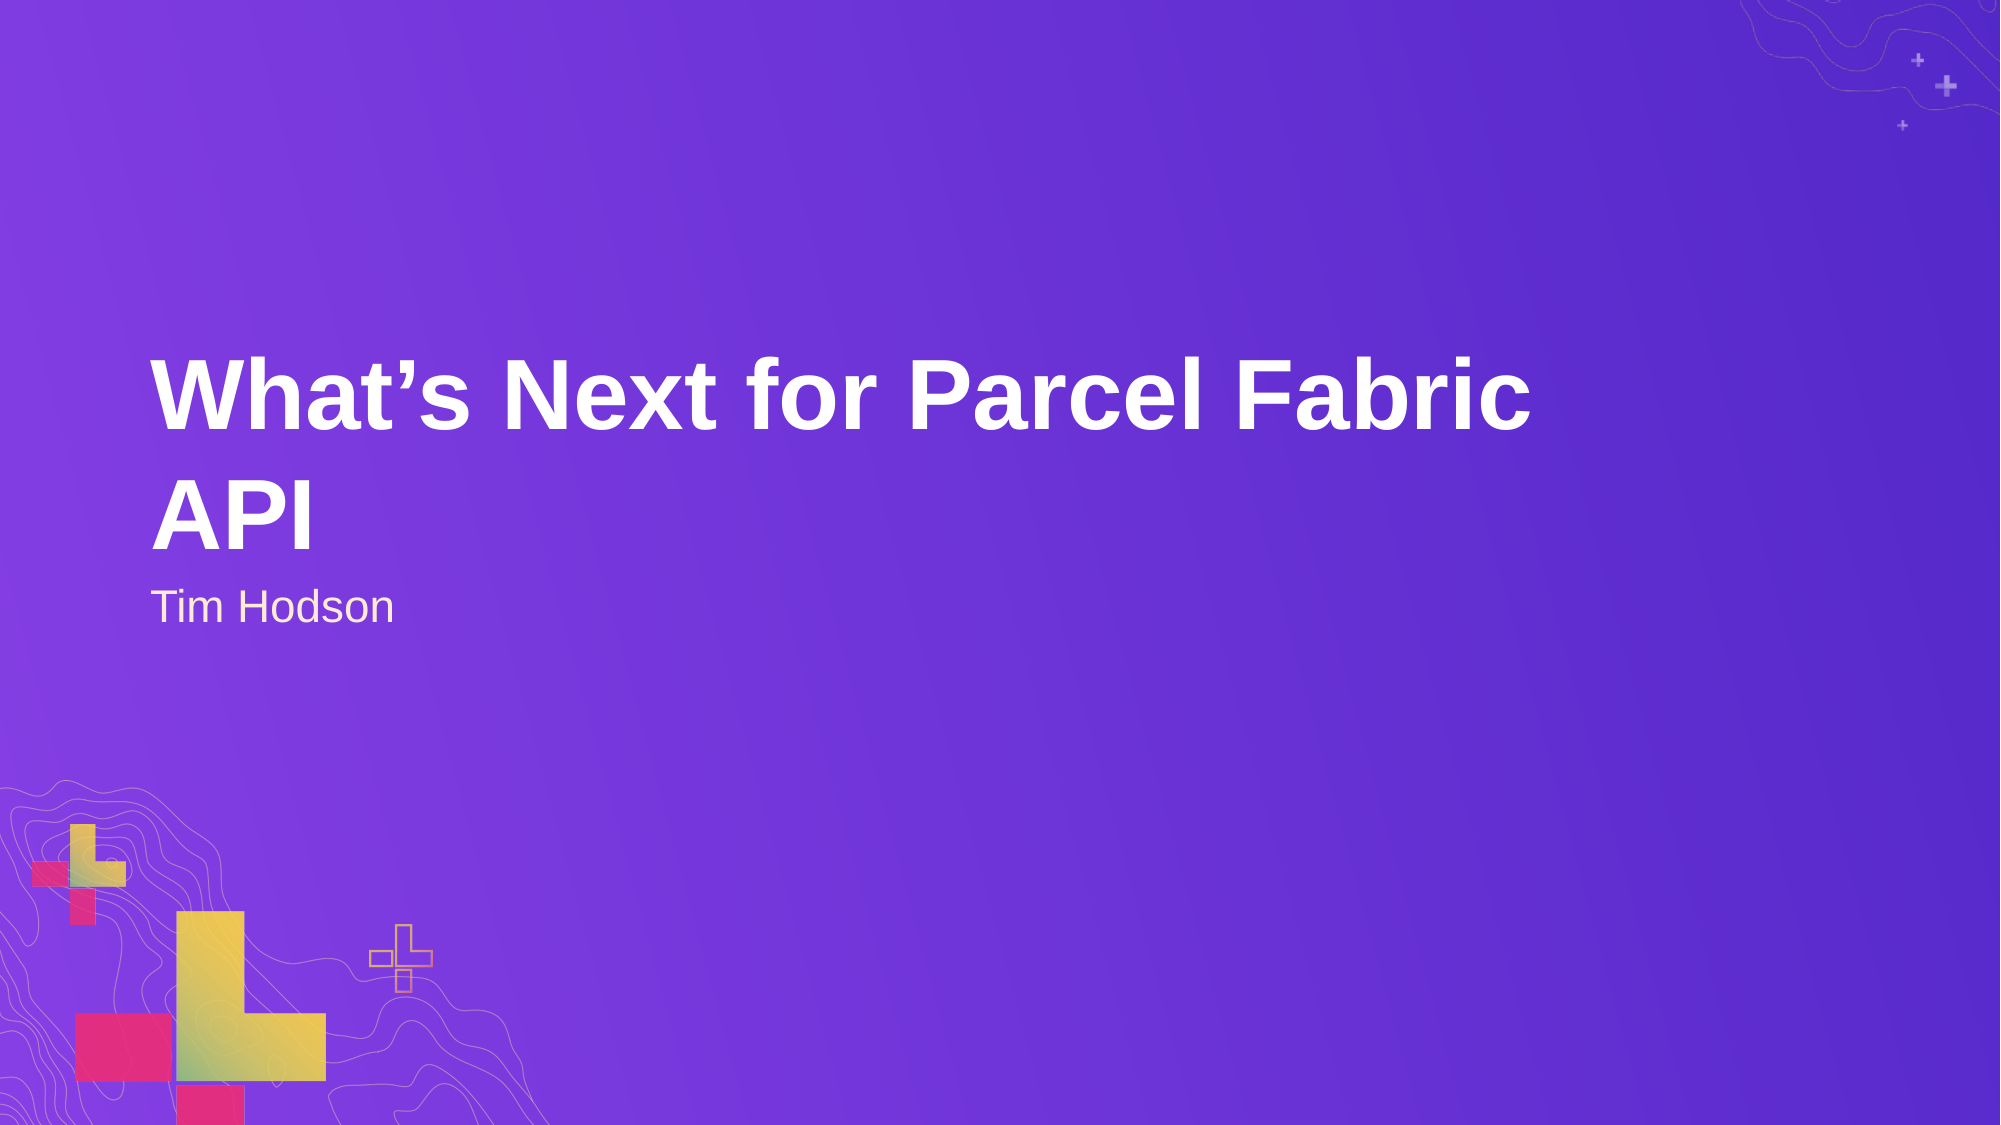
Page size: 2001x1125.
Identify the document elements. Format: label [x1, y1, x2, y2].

text_box [0, 0, 2000, 1125]
